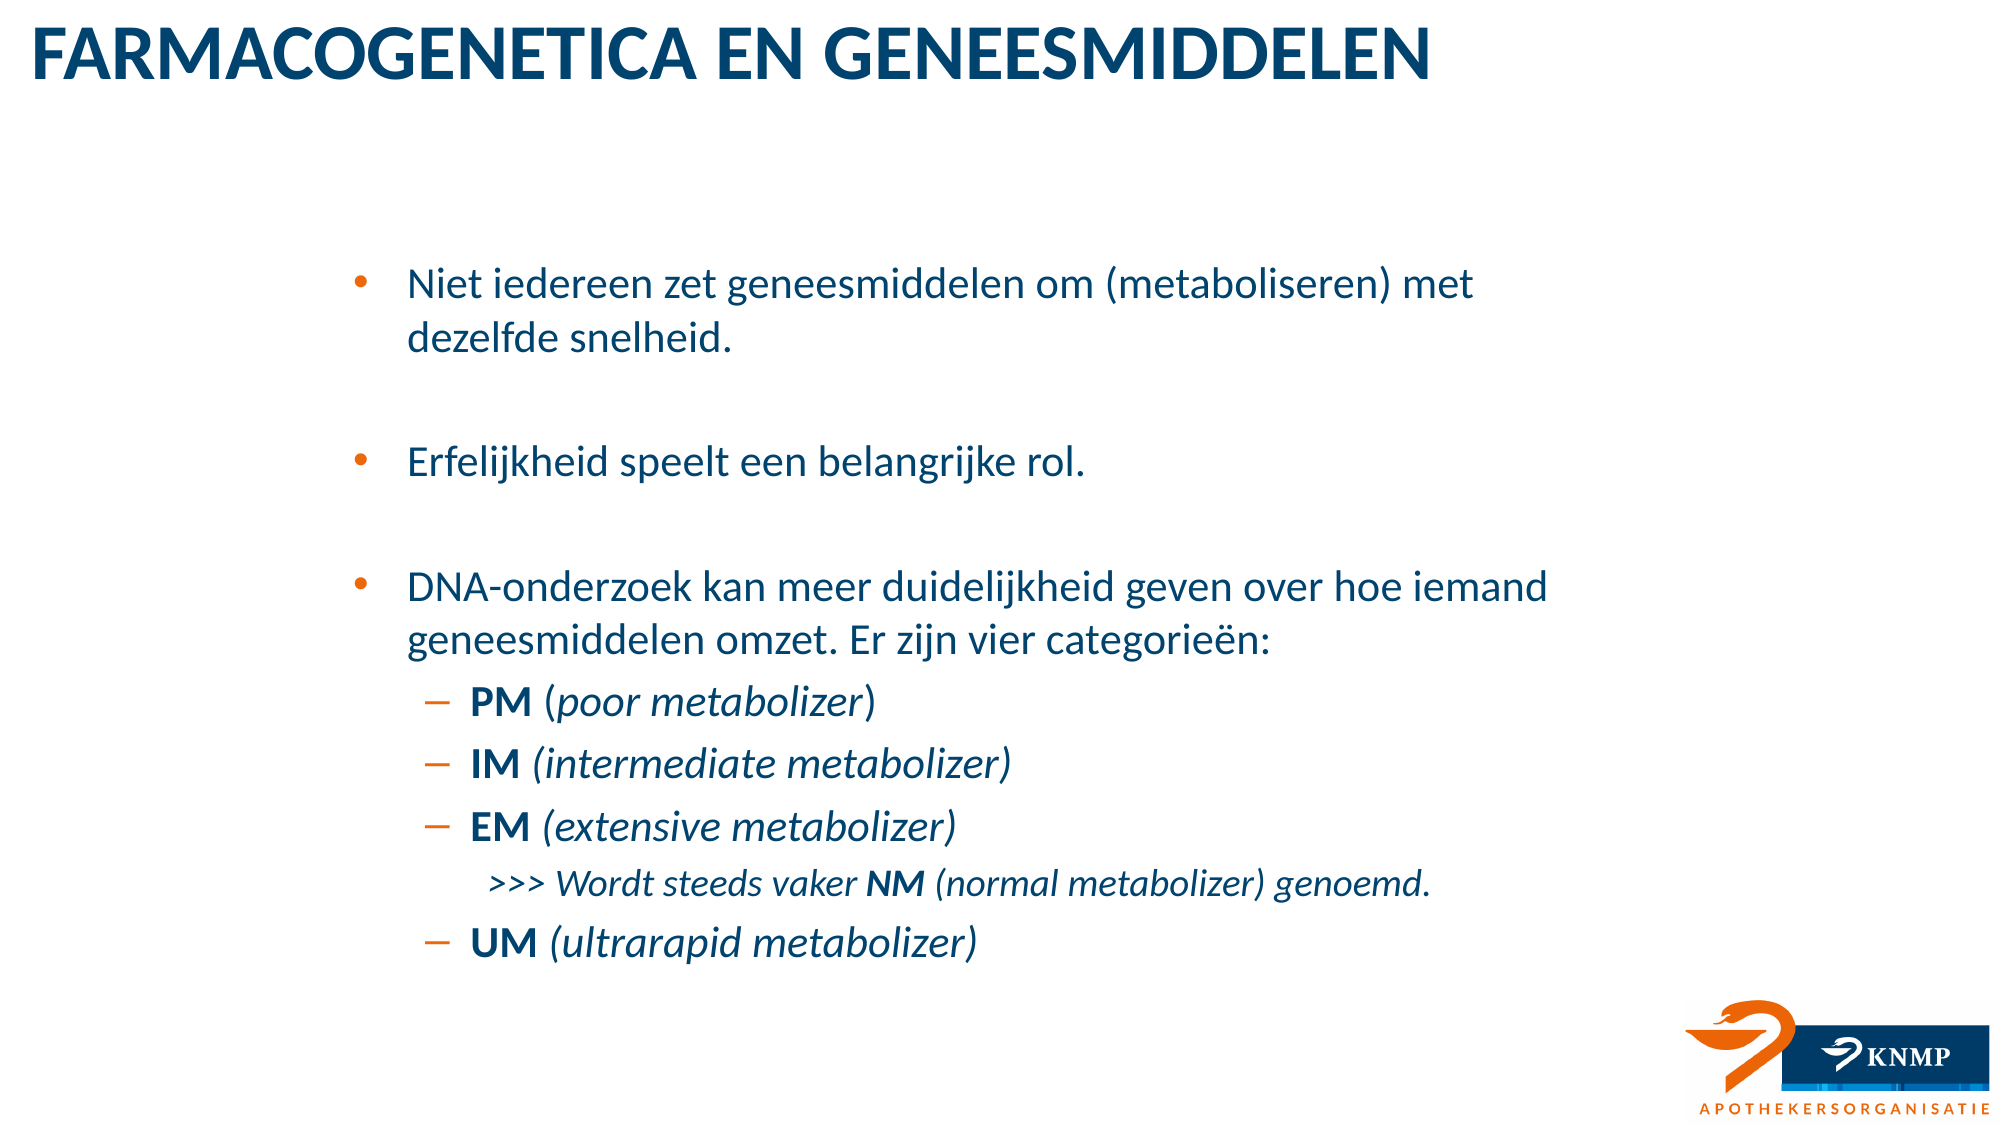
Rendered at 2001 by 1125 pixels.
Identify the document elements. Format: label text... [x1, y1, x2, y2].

title Farmacogenetica en geneesmiddelen [31, 0, 1932, 96]
picture [1685, 1000, 2000, 1125]
list Niet iedereen zet geneesmiddelen om (metaboliseren) met dezelfde snelheid. Erfelijkheid speelt een belangrijke rol. DNA-onderzoek kan meer duidelijkheid geven over hoe iemand geneesmiddelen omzet. Er zijn vier categorieën: PM (poor metabolizer) IM (intermediate metabolizer) EM (extensive metabolizer) >>> Wordt steeds vaker NM (normal metabolizer) genoemd. UM (ultrarapid metabolizer) [353, 254, 1634, 970]
